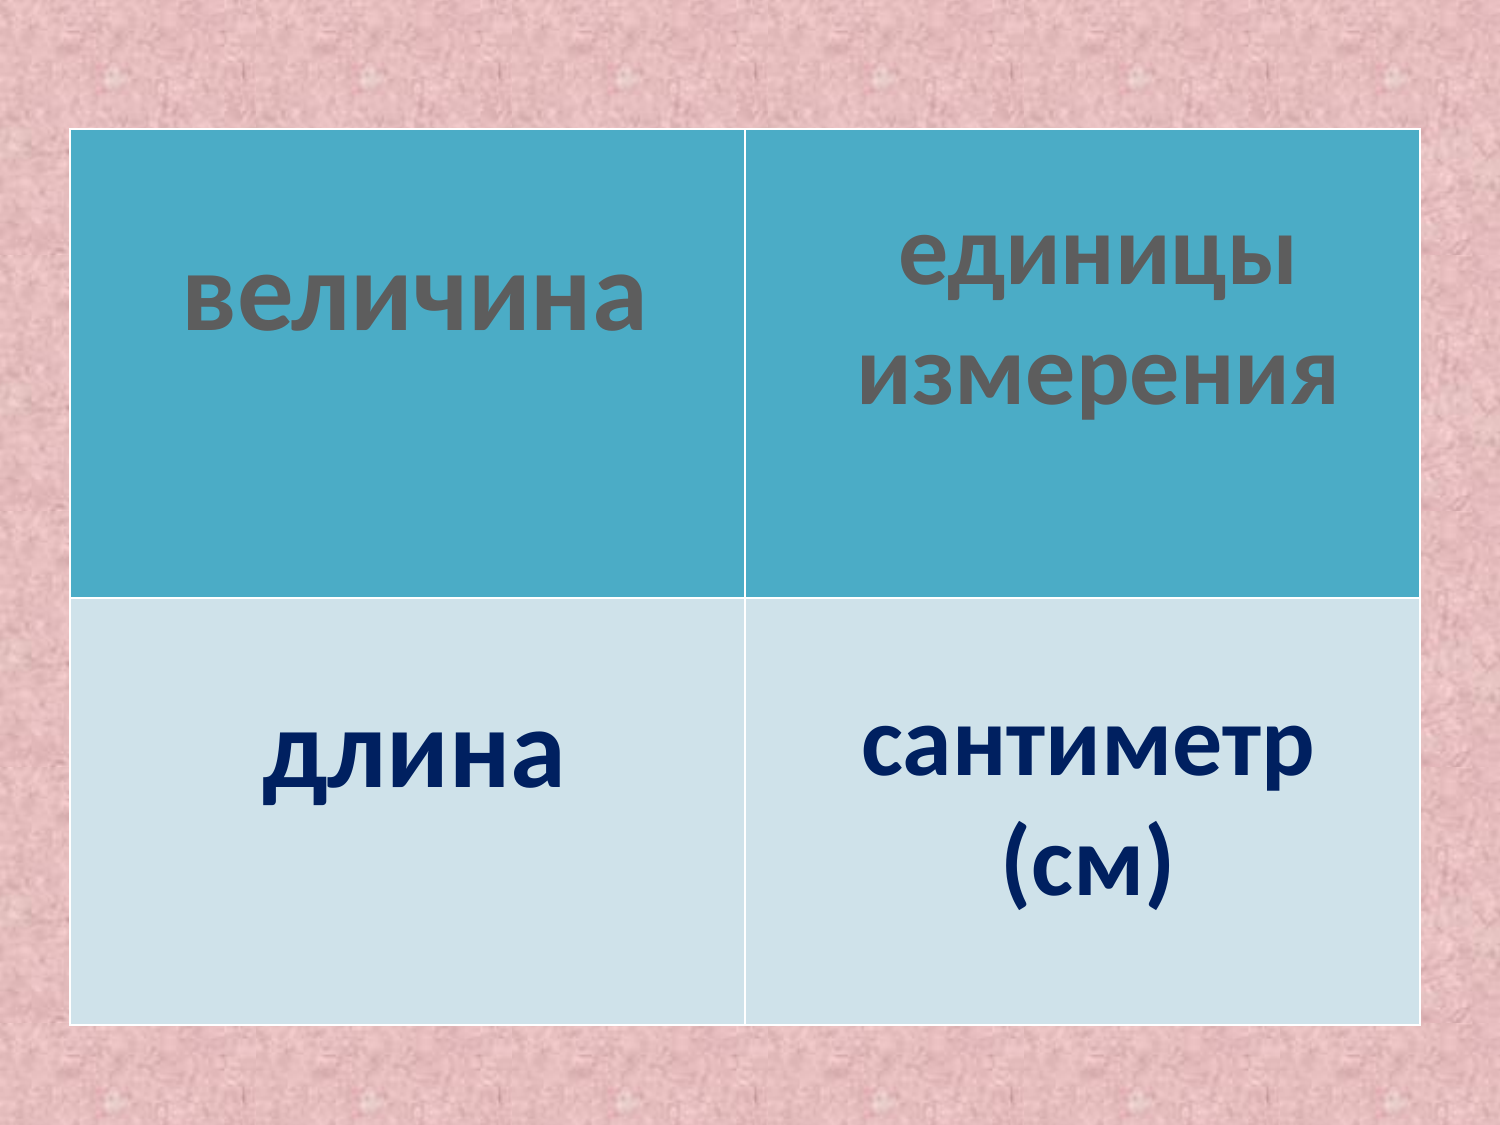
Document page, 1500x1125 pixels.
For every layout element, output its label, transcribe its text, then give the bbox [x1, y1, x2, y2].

text_box единицы измерения [808, 177, 1389, 432]
text_box сантиметр (см) [846, 667, 1331, 923]
picture [0, 0, 1500, 1125]
text_box величина [166, 210, 663, 361]
table_cell [746, 599, 1419, 1024]
table_header [746, 130, 1419, 597]
table_cell [71, 599, 744, 1024]
text_box длина [247, 667, 582, 818]
table_header [71, 130, 744, 597]
